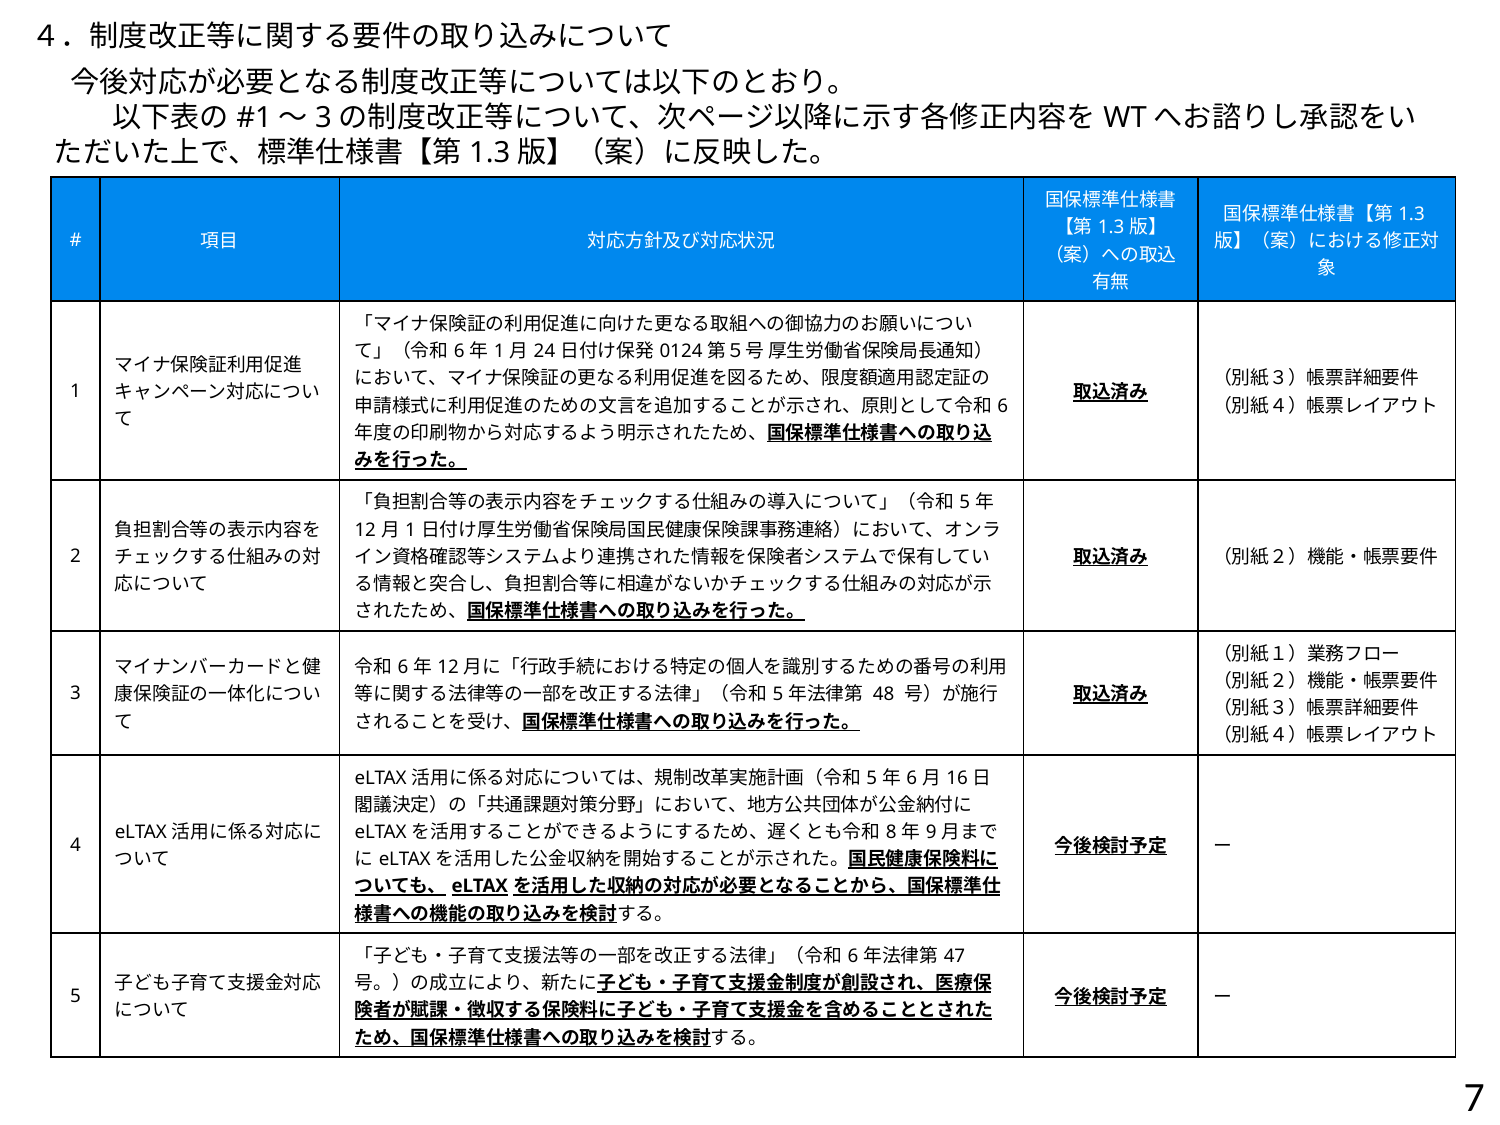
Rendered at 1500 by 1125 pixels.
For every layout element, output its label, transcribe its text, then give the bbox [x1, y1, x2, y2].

text_box ４．制度改正等に関する要件の取り込みについて [16, 2, 1440, 49]
table_cell マイナンバーカードと健康保険証の一体化について [101, 632, 339, 754]
table_cell （別紙１）業務フロー （別紙２）機能・帳票要件 （別紙３）帳票詳細要件 （別紙４）帳票レイアウト [1199, 632, 1455, 754]
table_cell 3 [52, 632, 99, 754]
table_cell 取込済み [1024, 302, 1197, 479]
table_cell （別紙２）機能・帳票要件 [1199, 481, 1455, 630]
table_cell ー [1199, 934, 1455, 1056]
table_header 項目 [101, 178, 339, 300]
table_cell 5 [52, 934, 99, 1056]
table_cell 取込済み [1024, 632, 1197, 754]
table_cell 取込済み [1024, 481, 1197, 630]
table_cell 子ども子育て支援金対応について [101, 934, 339, 1056]
table_header # [52, 178, 99, 300]
table_cell 4 [52, 756, 99, 932]
table_cell 負担割合等の表示内容をチェックする仕組みの対応について [101, 481, 339, 630]
table_header 国保標準仕様書【第1.3版】（案）への取込有無 [1024, 178, 1197, 300]
table_header 国保標準仕様書【第1.3版】（案）における修正対象 [1199, 178, 1455, 300]
table_cell 令和6年12月に「行政手続における特定の個人を識別するための番号の利用等に関する法律等の一部を改正する法律」（令和5年法律第 48 号）が施行されることを受け、国保標準仕様書への取り込みを行った。 [340, 632, 1023, 754]
table_cell 2 [52, 481, 99, 630]
table_cell eLTAX活用に係る対応については、規制改革実施計画（令和5年6月16日閣議決定）の「共通課題対策分野」において、地方公共団体が公金納付にeLTAXを活用することができるようにするため、遅くとも令和8年9月までにeLTAXを活用した公金収納を開始することが示された。国民健康保険料についても、eLTAXを活用した収納の対応が必要となることから、国保標準仕様書への機能の取り込みを検討する。 [340, 756, 1023, 932]
table_cell マイナ保険証利用促進キャンペーン対応について [101, 302, 339, 479]
table_cell 今後検討予定 [1024, 934, 1197, 1056]
text_box 今後対応が必要となる制度改正等については以下のとおり。 以下表の#1～3の制度改正等について、次ページ以降に示す各修正内容をWTへお諮りし承認をいただいた上で、標準仕様書【第1.3版】（案）に反映した。 [9, 55, 1433, 176]
table_cell 「負担割合等の表示内容をチェックする仕組みの導入について」（令和5年12月1日付け厚生労働省保険局国民健康保険課事務連絡）において、オンライン資格確認等システムより連携された情報を保険者システムで保有している情報と突合し、負担割合等に相違がないかチェックする仕組みの対応が示されたため、国保標準仕様書への取り込みを行った。 [340, 481, 1023, 630]
slide_number 7 [1149, 1065, 1500, 1125]
table_cell 1 [52, 302, 99, 479]
table_cell eLTAX活用に係る対応について [101, 756, 339, 932]
table_cell 「マイナ保険証の利用促進に向けた更なる取組への御協力のお願いについて」（令和6年1月24日付け保発0124第５号 厚生労働省保険局長通知）において、マイナ保険証の更なる利用促進を図るため、限度額適用認定証の申請様式に利用促進のための文言を追加することが示され、原則として令和6年度の印刷物から対応するよう明示されたため、国保標準仕様書への取り込みを行った。 [340, 302, 1023, 479]
table_cell （別紙３）帳票詳細要件 （別紙４）帳票レイアウト [1199, 302, 1455, 479]
table_cell 今後検討予定 [1024, 756, 1197, 932]
table_cell ー [1199, 756, 1455, 932]
table_cell 「子ども・子育て支援法等の一部を改正する法律」（令和6年法律第47号。）の成立により、新たに子ども・子育て支援金制度が創設され、医療保険者が賦課・徴収する保険料に子ども・子育て支援金を含めることとされたため、国保標準仕様書への取り込みを検討する。 [340, 934, 1023, 1056]
table_header 対応方針及び対応状況 [340, 178, 1023, 300]
